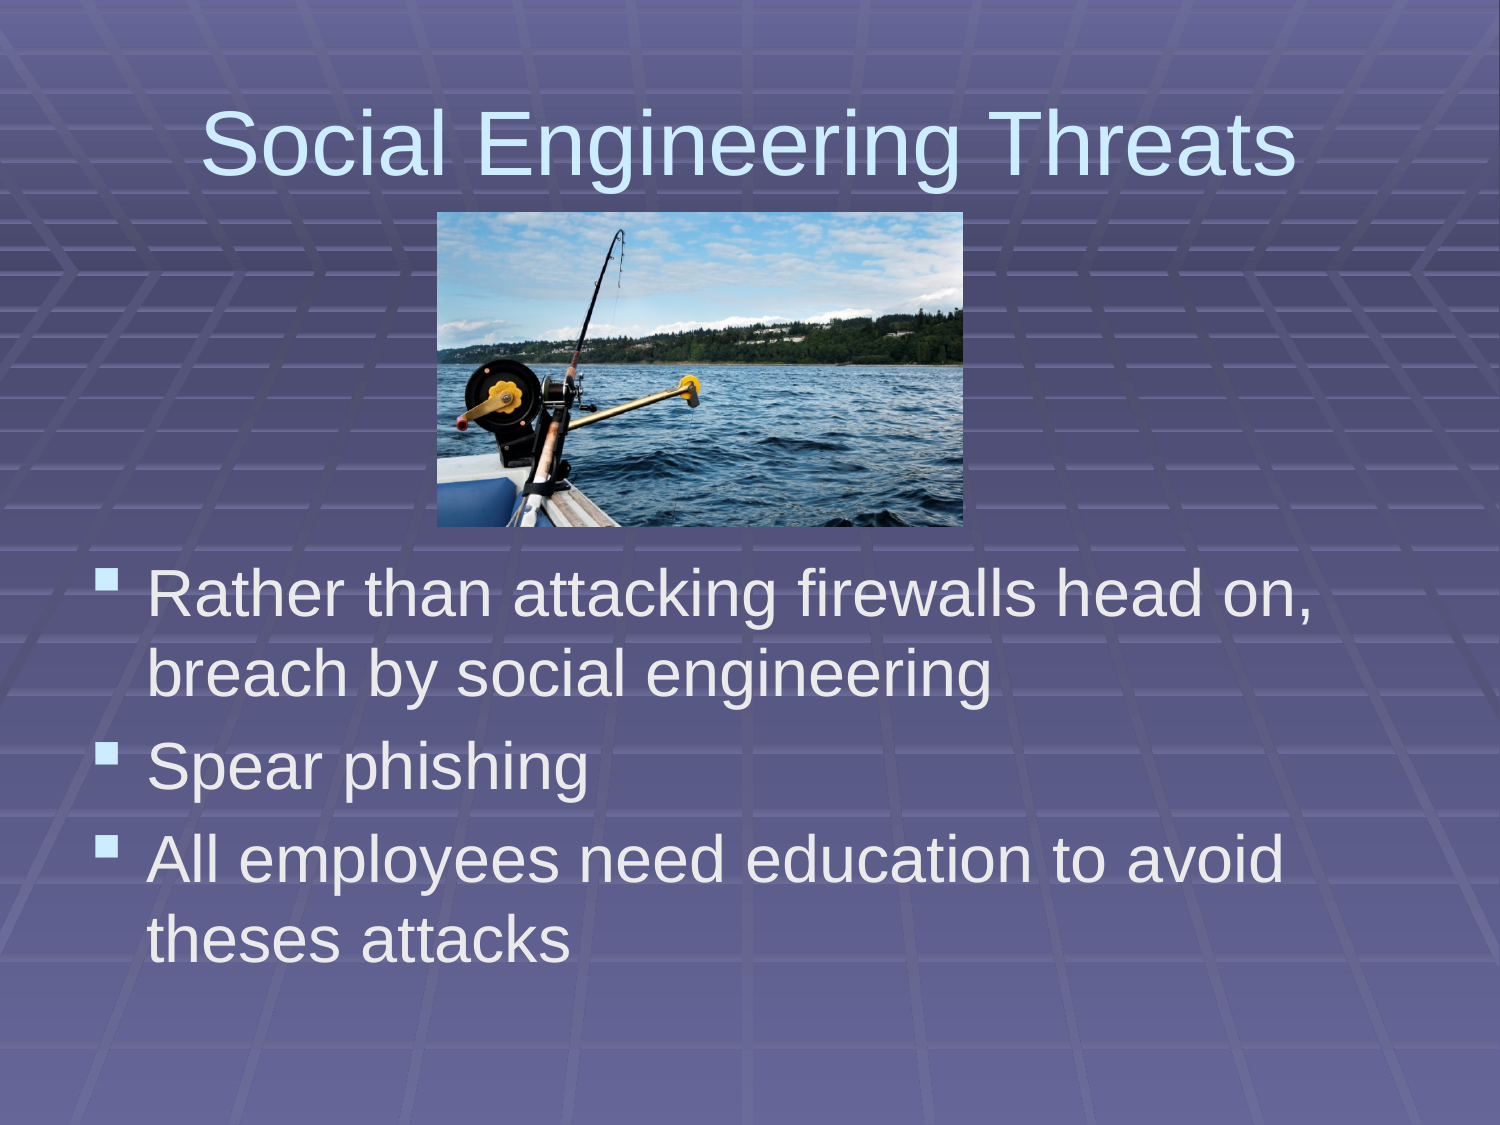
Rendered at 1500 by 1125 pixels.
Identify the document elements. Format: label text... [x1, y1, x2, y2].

picture [437, 212, 963, 527]
title Social Engineering Threats [74, 44, 1425, 233]
list Rather than attacking firewalls head on, breach by social engineering Spear phishing All employees need education to avoid theses attacks [74, 262, 1425, 1000]
